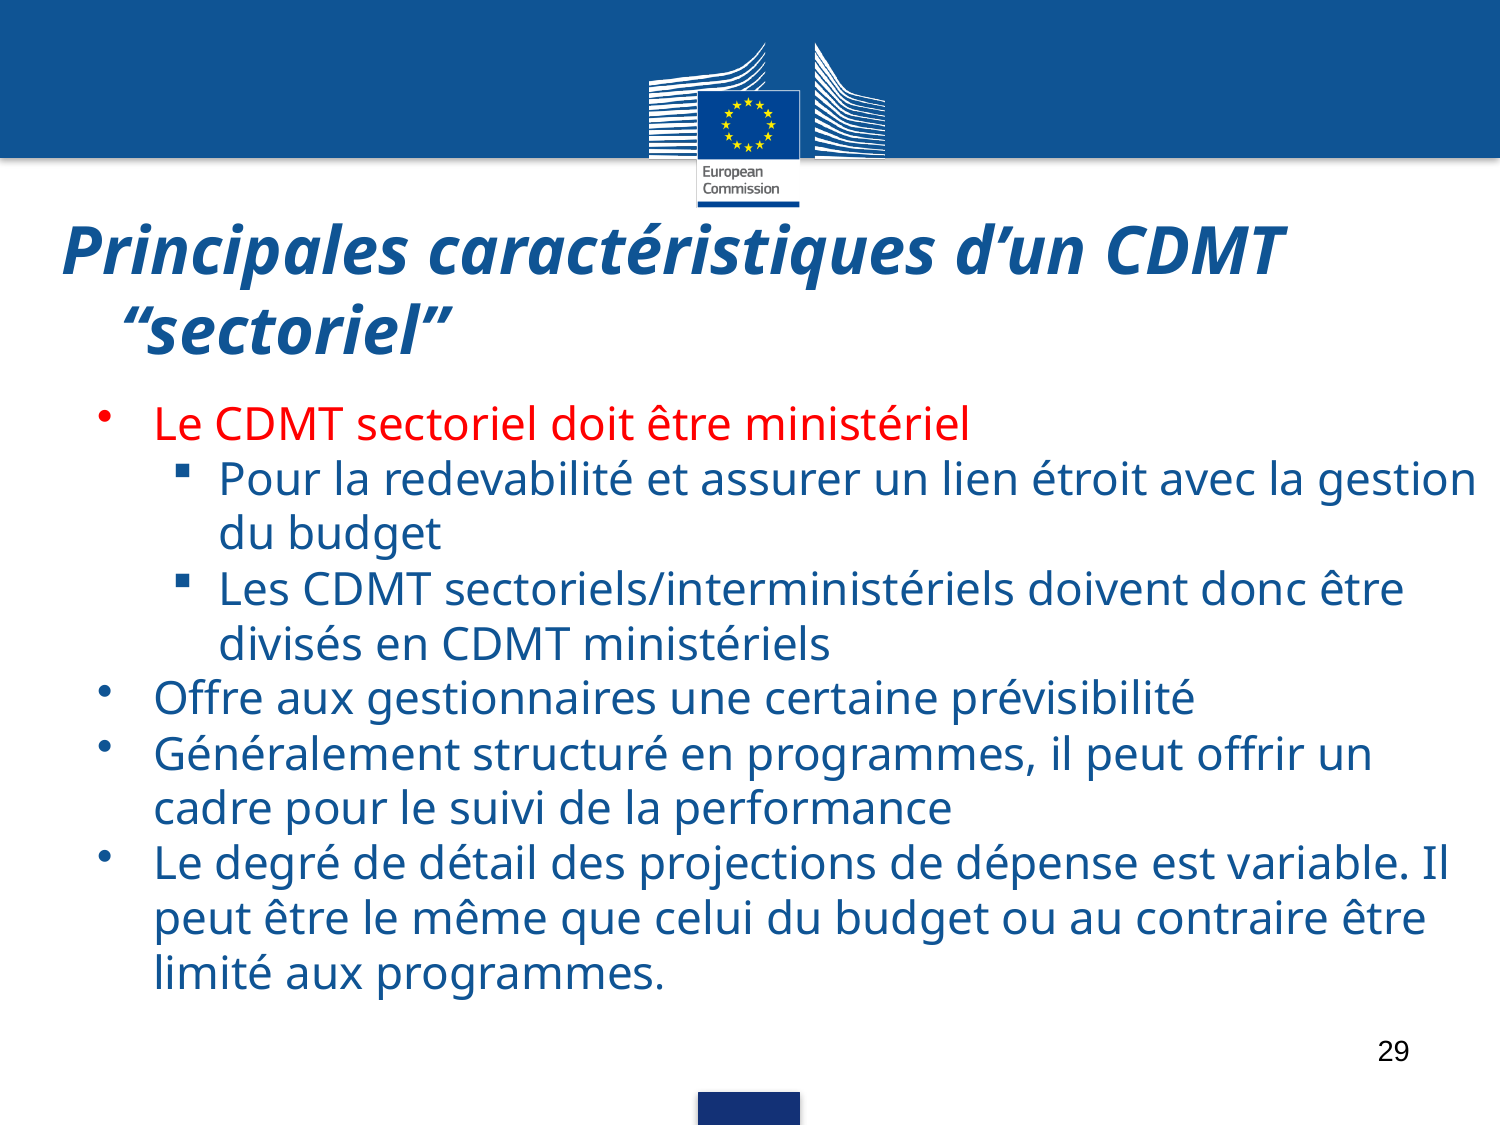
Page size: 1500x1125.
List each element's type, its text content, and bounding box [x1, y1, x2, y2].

title Principales caractéristiques d’un CDMT “sectoriel” [46, 222, 1325, 354]
picture [649, 42, 885, 208]
slide_number 29 [1074, 1024, 1426, 1103]
list Le CDMT sectoriel doit être ministériel Pour la redevabilité et assurer un lien étroit avec la gestion du budget Les CDMT sectoriels/interministériels doivent donc être divisés en CDMT ministériels Offre aux gestionnaires une certaine prévisibilité Généralement structuré en programmes, il peut offrir un cadre pour le suivi de la performance Le degré de détail des projections de dépense est variable. Il peut être le même que celui du budget ou au contraire être limité aux programmes. [81, 386, 1500, 998]
